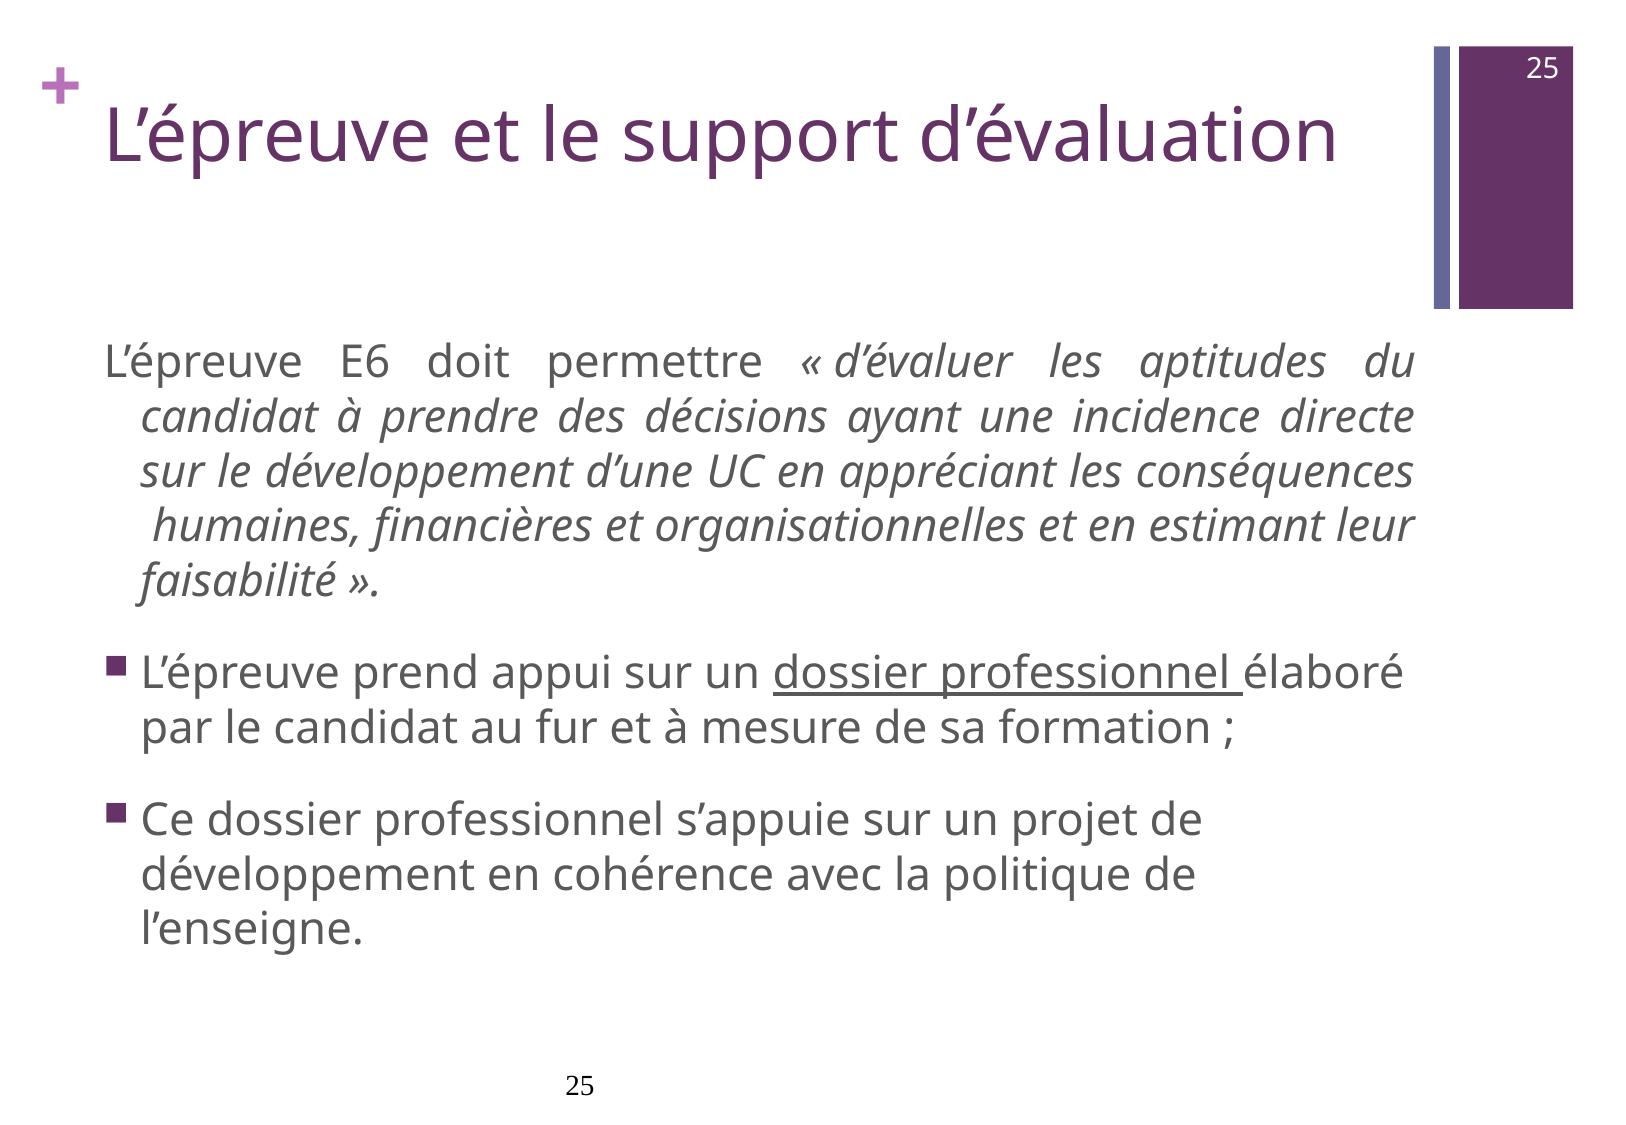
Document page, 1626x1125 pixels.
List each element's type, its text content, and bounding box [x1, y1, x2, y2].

title L’épreuve et le support d’évaluation [88, 79, 1432, 263]
slide_number 25 [1476, 39, 1575, 100]
footer 25 [35, 1053, 1124, 1114]
list L’épreuve E6 doit permettre « d’évaluer les aptitudes du candidat à prendre des décisions ayant une incidence directe sur le développement d’une UC en appréciant les conséquences humaines, financières et organisationnelles et en estimant leur faisabilité ». L’épreuve prend appui sur un dossier professionnel élaboré par le candidat au fur et à mesure de sa formation ; Ce dossier professionnel s’appuie sur un projet de développement en cohérence avec la politique de l’enseigne. [88, 324, 1432, 1005]
